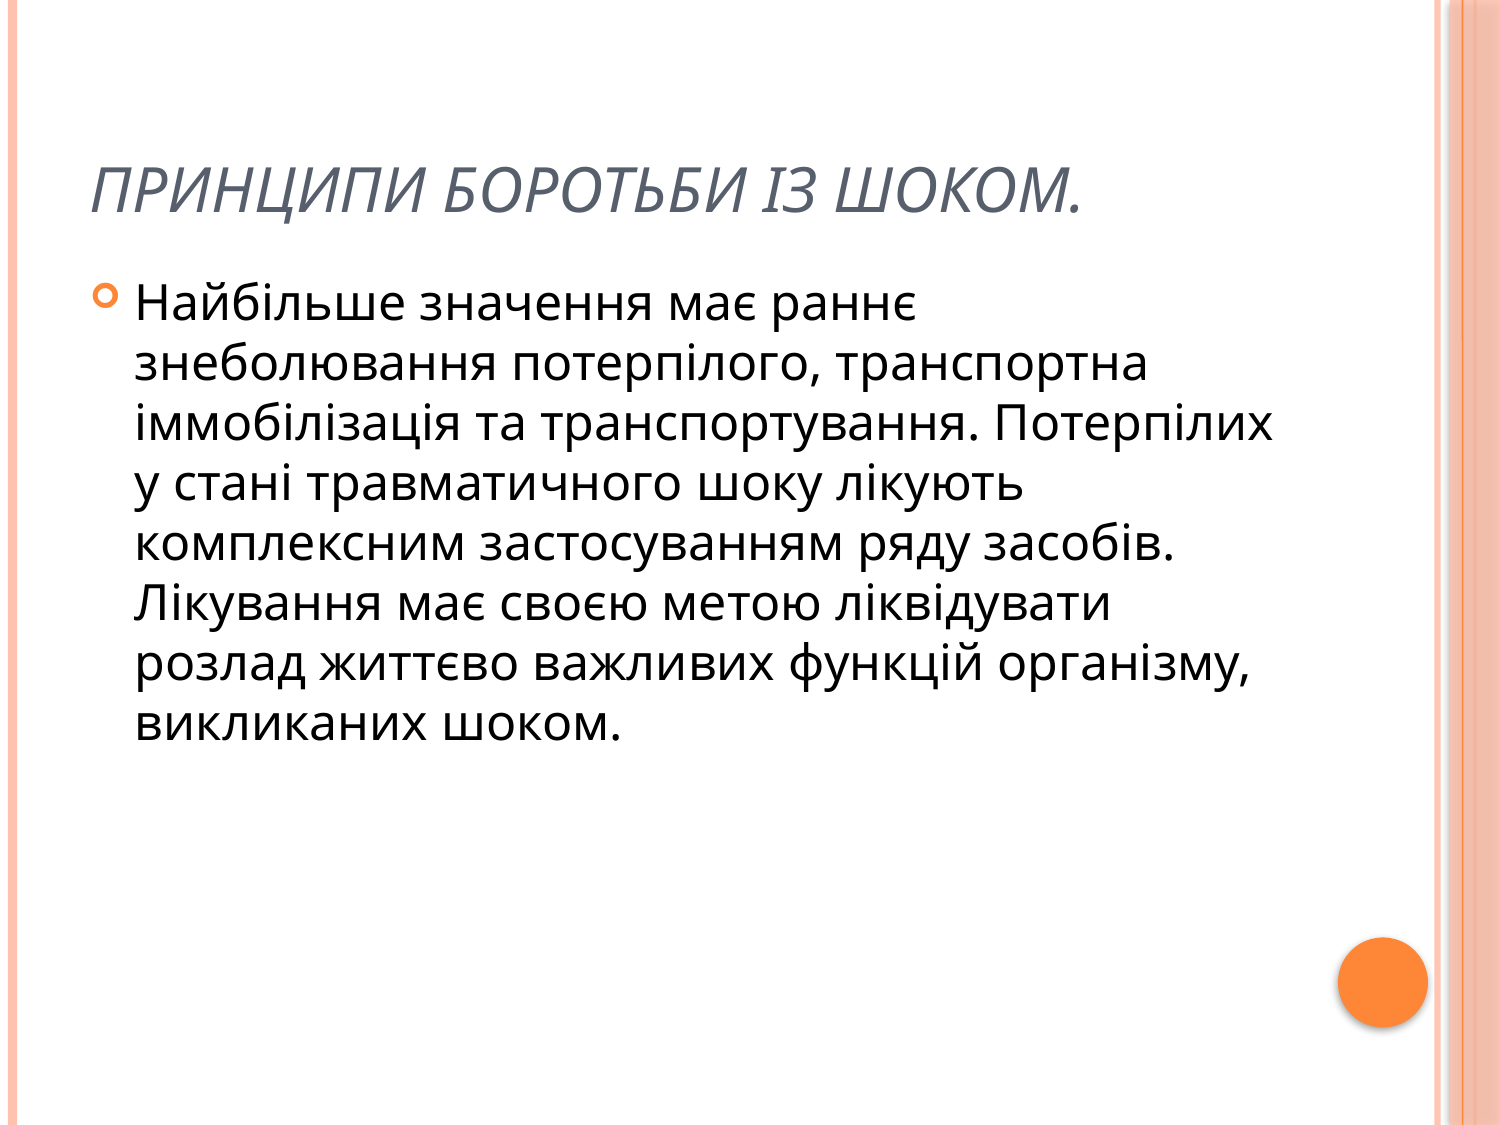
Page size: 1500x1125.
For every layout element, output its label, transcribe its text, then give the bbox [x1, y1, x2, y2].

list Найбільше значення має раннє знеболювання потерпілого, транспортна іммобілізація та транспортування. Потерпілих у стані травматичного шоку лікують комплексним застосуванням ряду засобів. Лікування має своєю метою ліквідувати розлад життєво важливих функцій організму, викликаних шоком. [75, 262, 1300, 1062]
title Принципи боротьби із шоком. [75, 45, 1300, 233]
